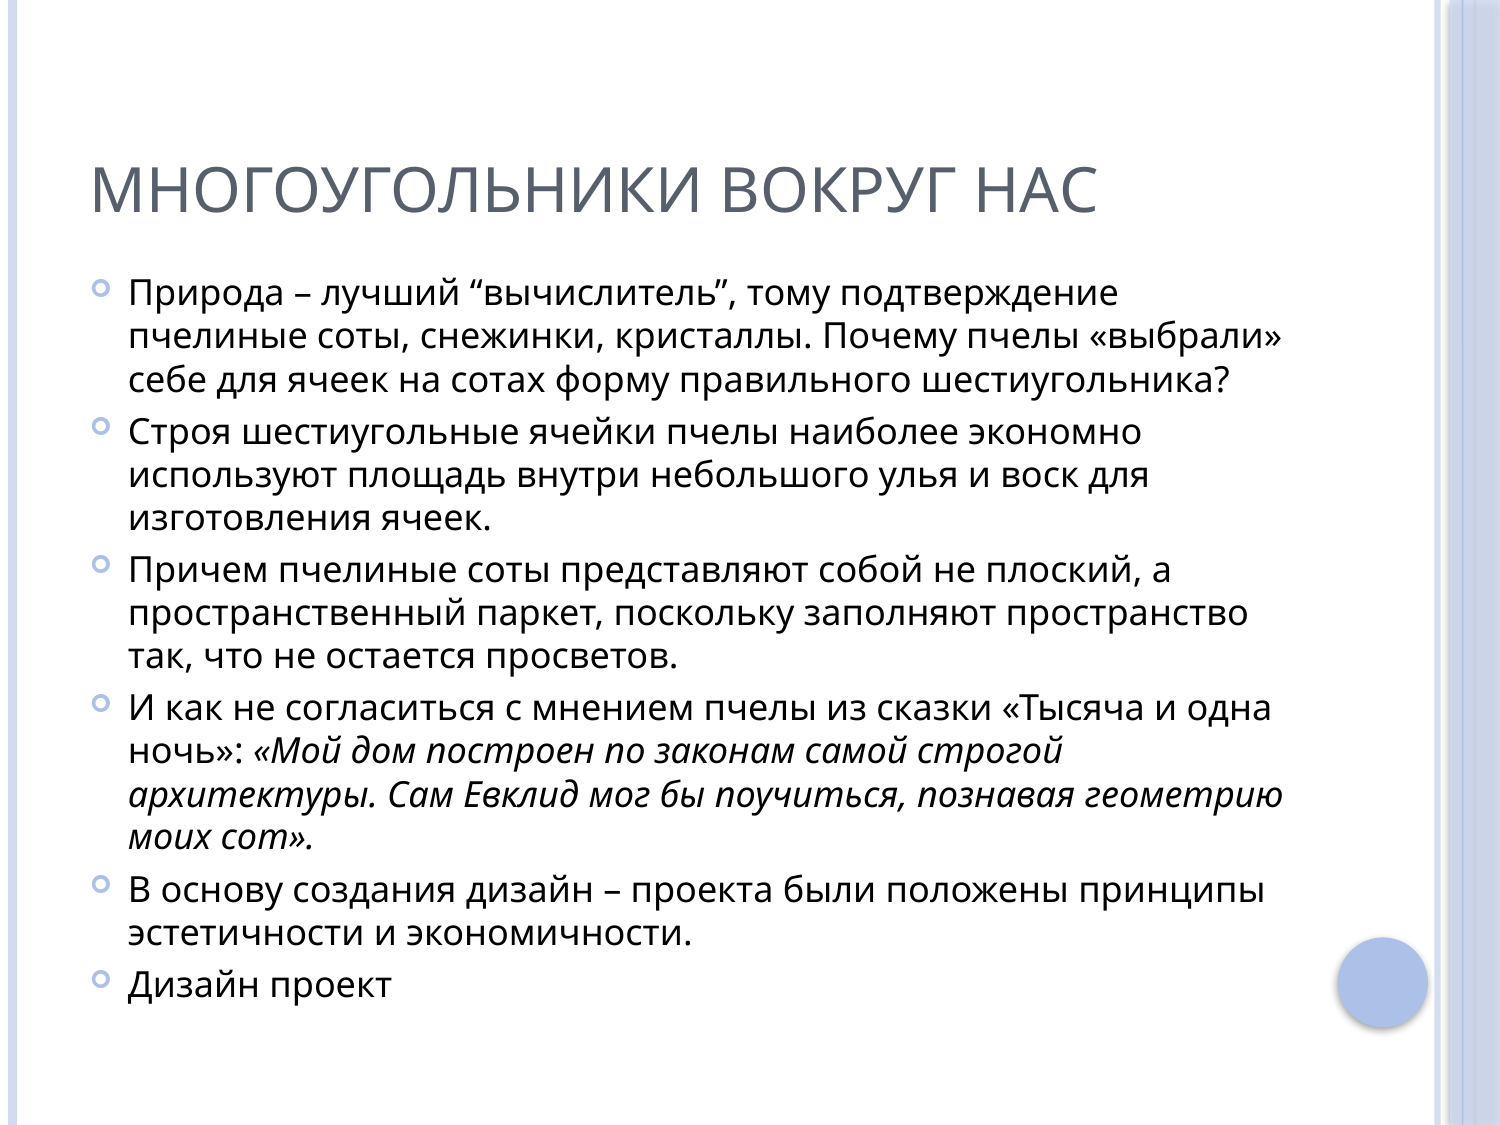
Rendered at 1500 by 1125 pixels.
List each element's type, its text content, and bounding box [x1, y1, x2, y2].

list Природа – лучший “вычислитель”, тому подтверждение пчелиные соты, снежинки, кристаллы. Почему пчелы «выбрали» себе для ячеек на сотах форму правильного шестиугольника? Строя шестиугольные ячейки пчелы наиболее экономно используют площадь внутри небольшого улья и воск для изготовления ячеек. Причем пчелиные соты представляют собой не плоский, а пространственный паркет, поскольку заполняют пространство так, что не остается просветов. И как не согласиться с мнением пчелы из сказки «Тысяча и одна ночь»: «Мой дом построен по законам самой строгой архитектуры. Сам Евклид мог бы поучиться, познавая геометрию моих сот». В основу создания дизайн – проекта были положены принципы эстетичности и экономичности. Дизайн проект [75, 262, 1300, 1062]
title Многоугольники вокруг нас [75, 45, 1300, 233]
